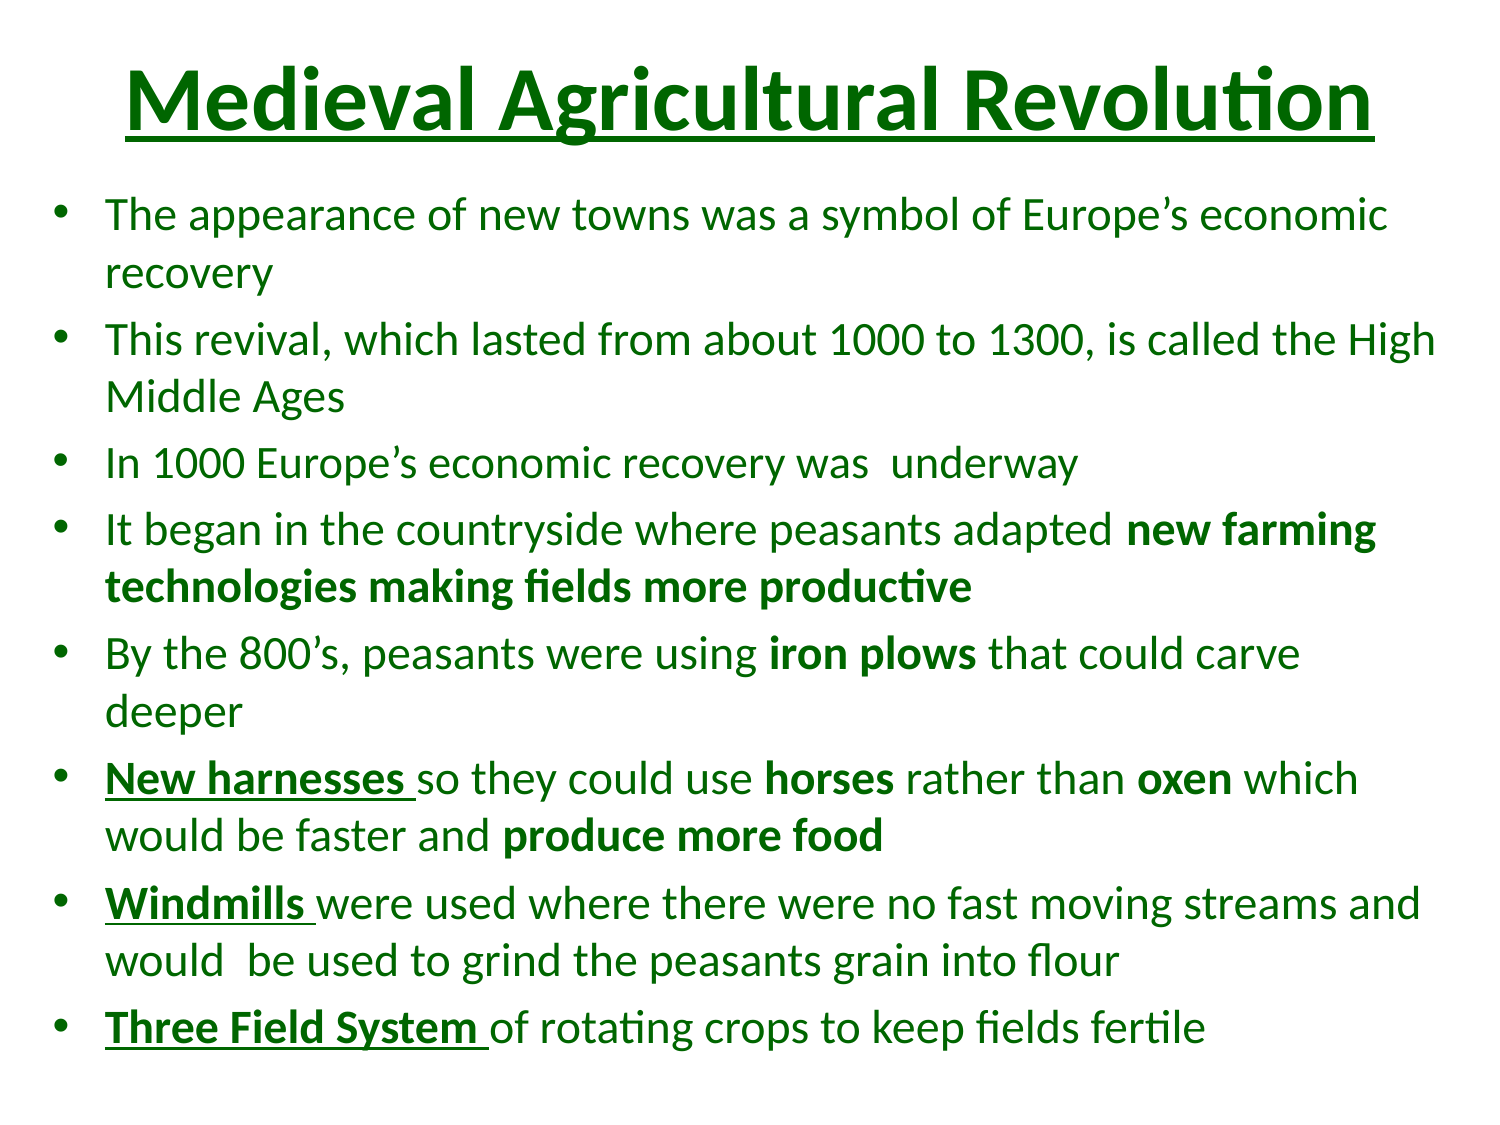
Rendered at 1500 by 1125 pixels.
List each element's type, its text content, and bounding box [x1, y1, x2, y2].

title Medieval Agricultural Revolution [75, 0, 1425, 174]
list The appearance of new towns was a symbol of Europe’s economic recovery This revival, which lasted from about 1000 to 1300, is called the High Middle Ages In 1000 Europe’s economic recovery was underway It began in the countryside where peasants adapted new farming technologies making fields more productive By the 800’s, peasants were using iron plows that could carve deeper New harnesses so they could use horses rather than oxen which would be faster and produce more food Windmills were used where there were no fast moving streams and would be used to grind the peasants grain into flour Three Field System of rotating crops to keep fields fertile [37, 174, 1463, 1063]
